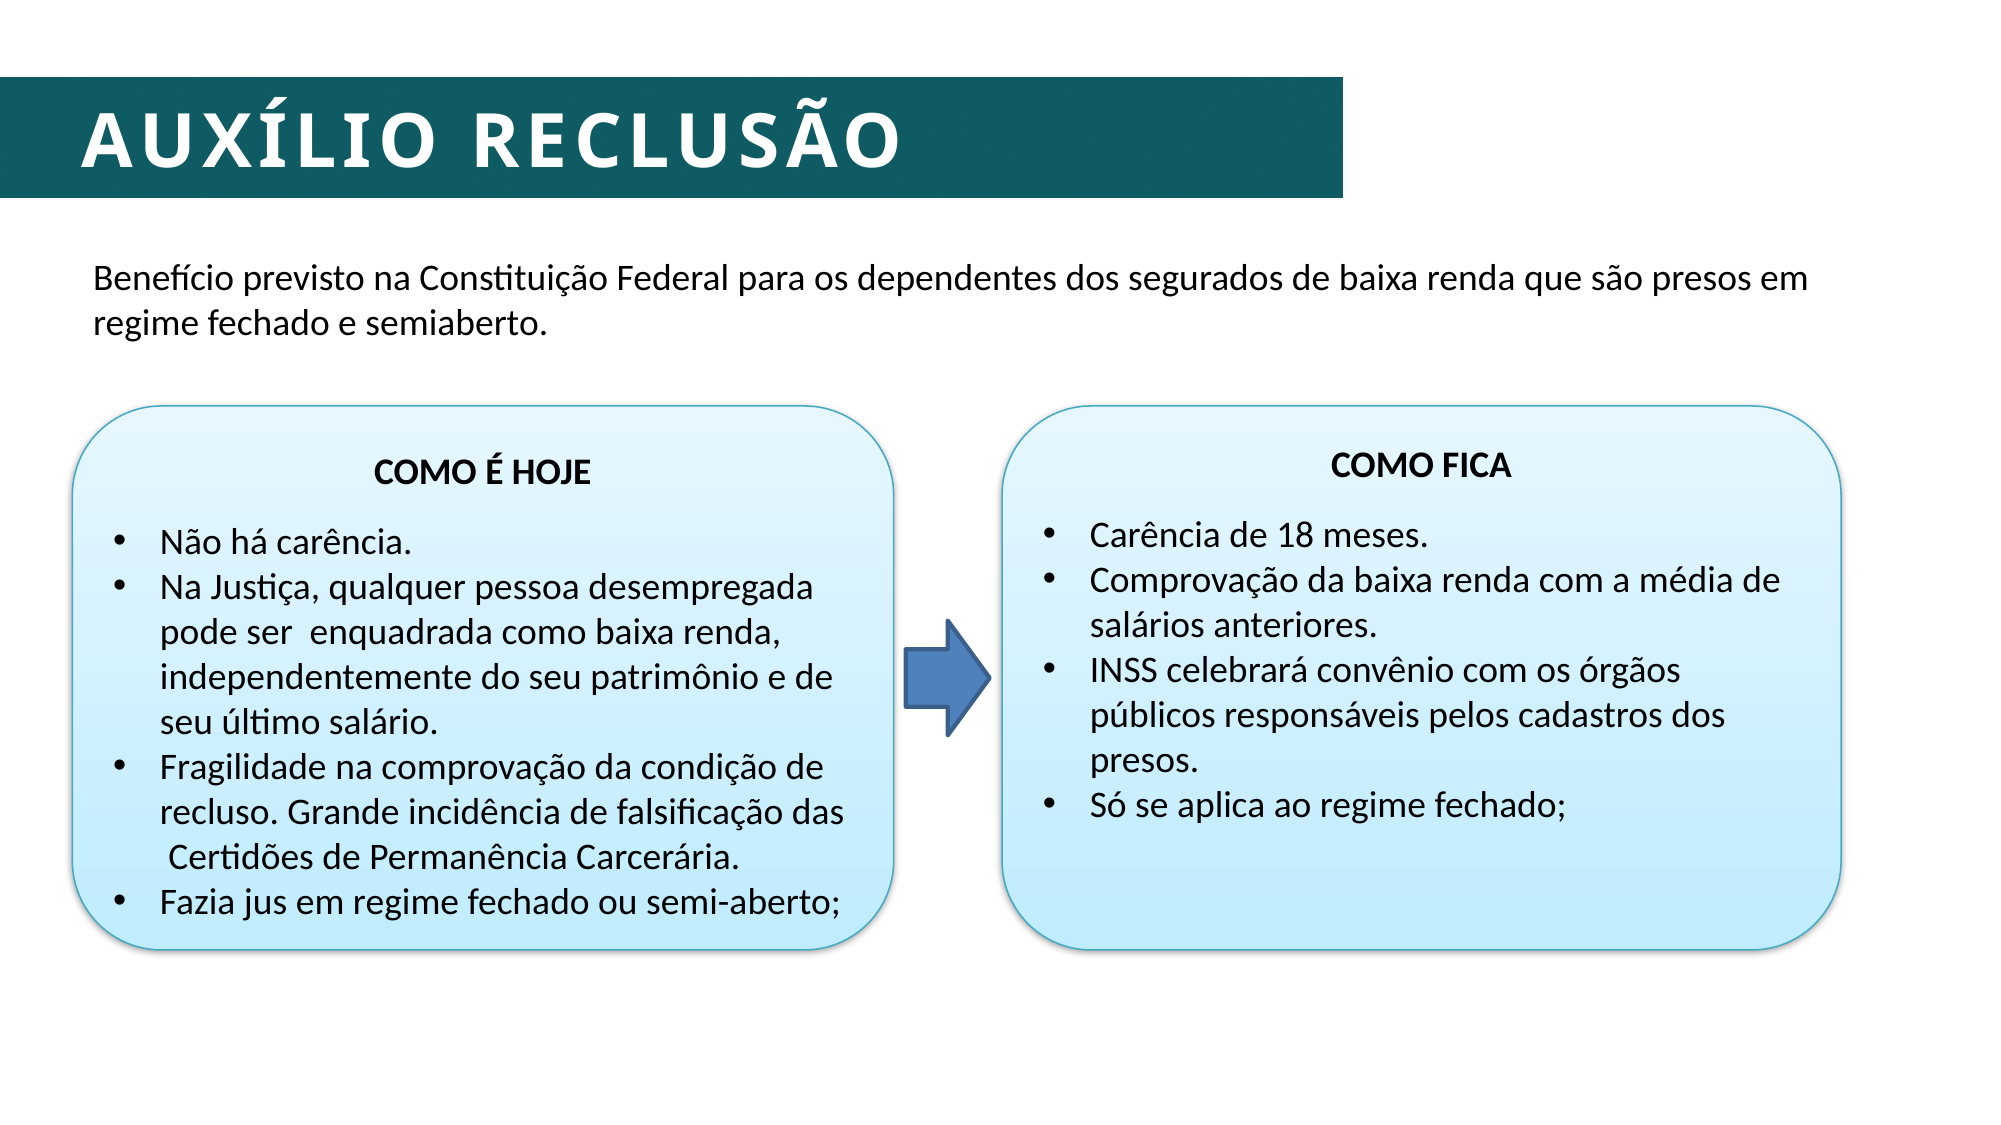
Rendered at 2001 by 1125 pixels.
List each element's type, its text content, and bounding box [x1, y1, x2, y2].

picture [0, 77, 1343, 198]
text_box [72, 405, 1842, 951]
title Auxílio Reclusão [66, 13, 1410, 262]
text_box Benefício previsto na Constituição Federal para os dependentes dos segurados de baixa renda que são presos em regime fechado e semiaberto. [78, 245, 1842, 351]
